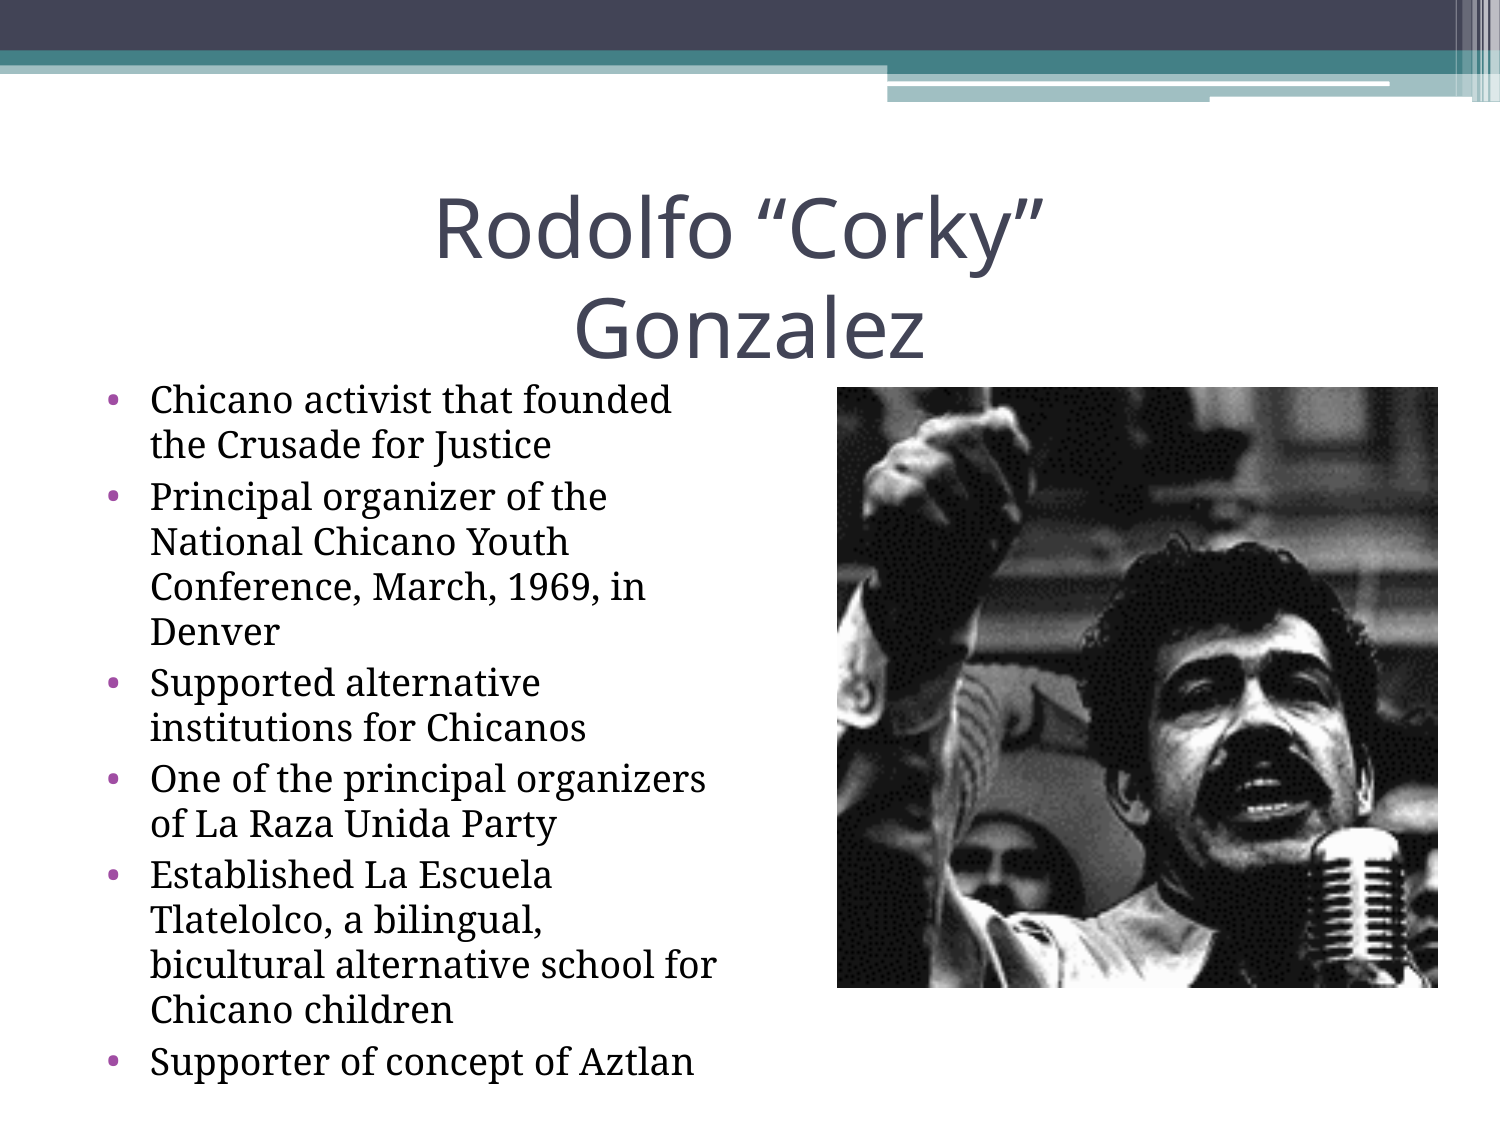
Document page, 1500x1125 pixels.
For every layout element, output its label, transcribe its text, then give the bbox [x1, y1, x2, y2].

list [837, 387, 1438, 988]
title Rodolfo “Corky” Gonzalez [75, 187, 1425, 363]
list Chicano activist that founded the Crusade for Justice Principal organizer of the National Chicano Youth Conference, March, 1969, in Denver Supported alternative institutions for Chicanos One of the principal organizers of La Raza Unida Party Established La Escuela Tlatelolco, a bilingual, bicultural alternative school for Chicano children Supporter of concept of Aztlan [75, 368, 738, 1112]
